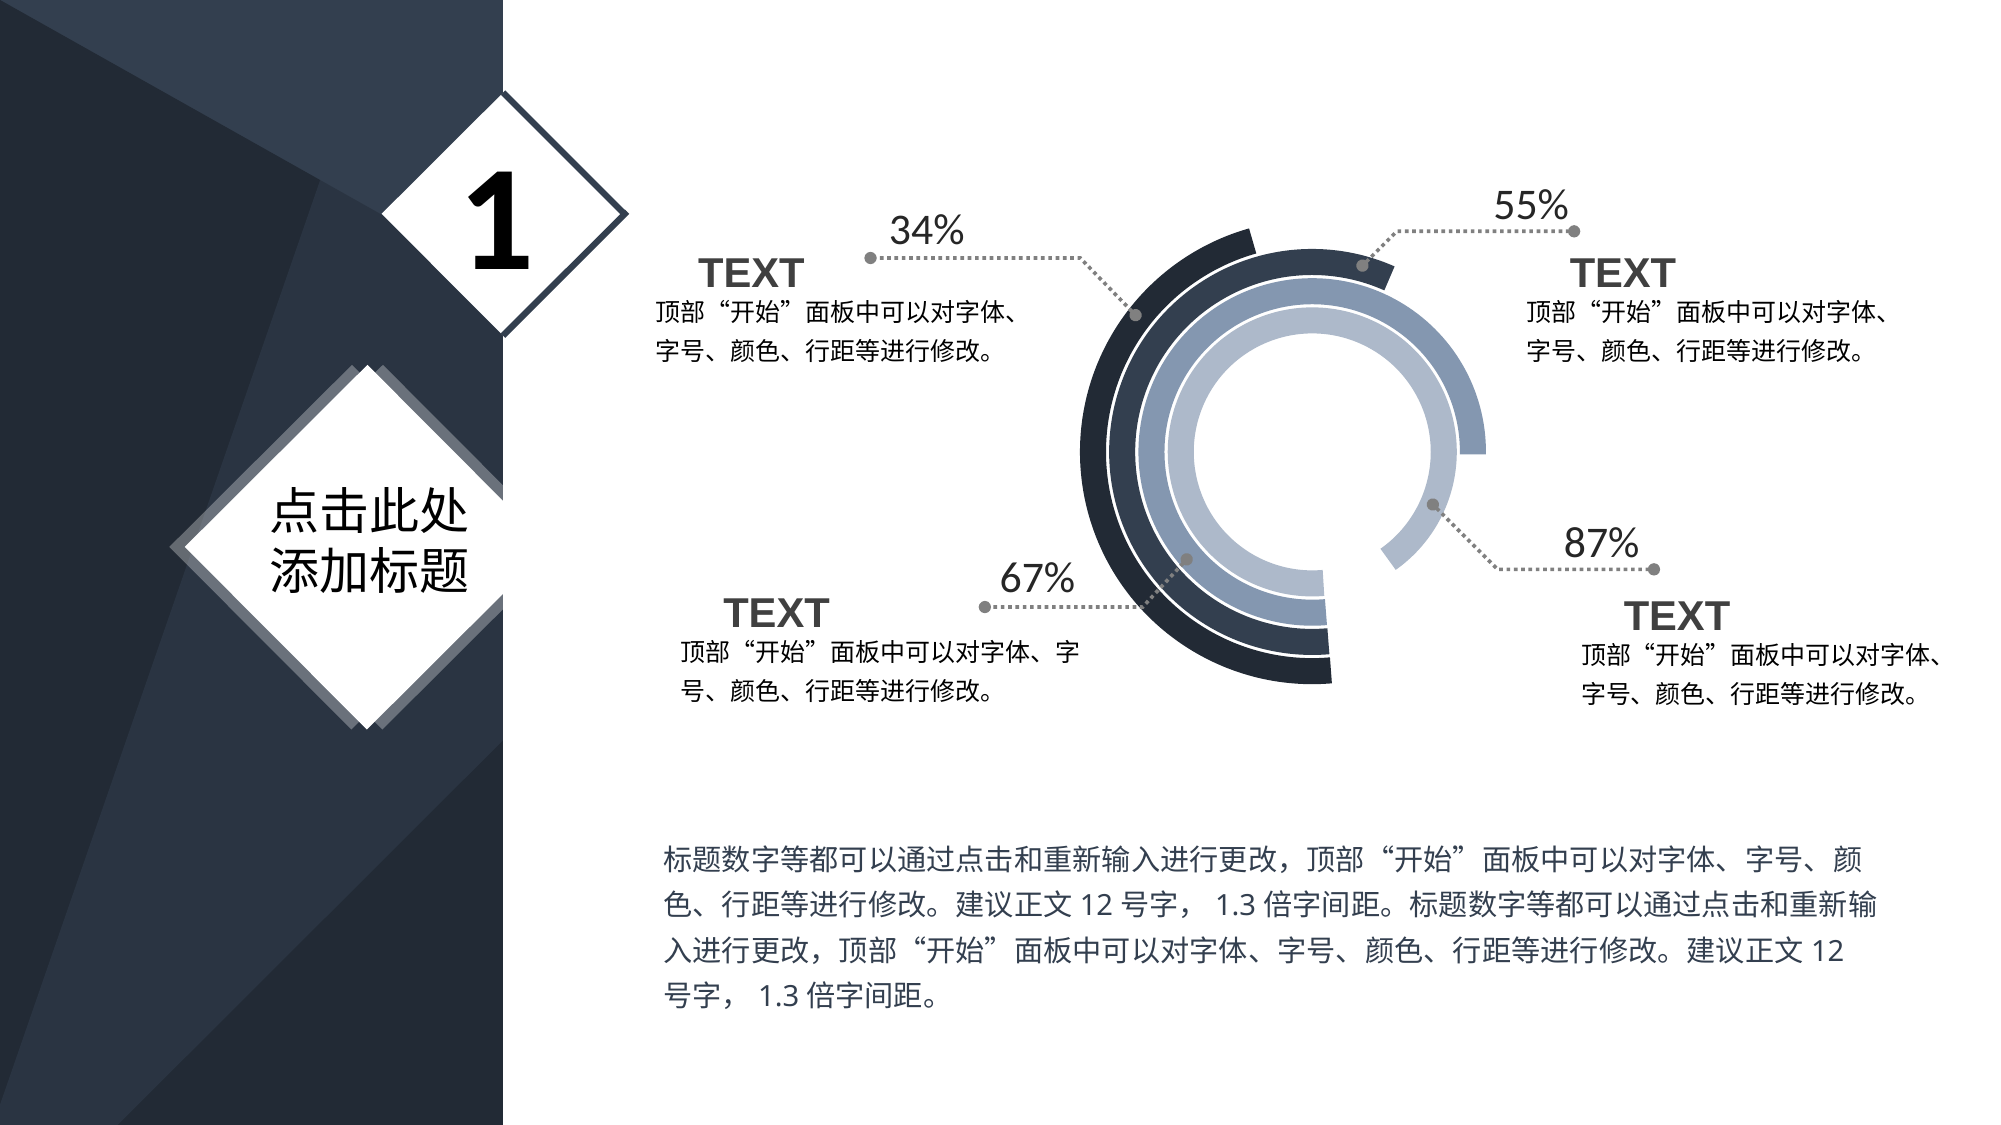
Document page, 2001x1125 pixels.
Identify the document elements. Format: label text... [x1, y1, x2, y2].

text_box [502, 0, 2000, 1125]
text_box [222, 418, 512, 677]
text_box TEXT [1554, 238, 1692, 303]
text_box TEXT [708, 578, 845, 643]
text_box 顶部“开始”面板中可以对字体、字号、颜色、行距等进行修改。 [665, 620, 1098, 713]
text_box 顶部“开始”面板中可以对字体、字号、颜色、行距等进行修改。 [1566, 622, 1982, 716]
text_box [417, 92, 627, 336]
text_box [870, 193, 1136, 316]
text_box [1092, 232, 1532, 672]
text_box 标题数字等都可以通过点击和重新输入进行更改，顶部“开始”面板中可以对字体、字号、颜色、行距等进行修改。建议正文12号字，1.3倍字间距。标题数字等都可以通过点击和重新输入进行更改，顶部“开始”面板中可以对字体、字号、颜色、行距等进行修改。建议正文12号字，1.3倍字间距。 [652, 824, 1892, 1018]
text_box 顶部“开始”面板中可以对字体、字号、颜色、行距等进行修改。 [1532, 280, 1929, 373]
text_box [1432, 504, 1656, 574]
text_box TEXT [683, 238, 820, 303]
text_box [1362, 168, 1585, 266]
text_box 顶部“开始”面板中可以对字体、字号、颜色、行距等进行修改。 [640, 280, 1064, 373]
text_box TEXT [1609, 580, 1746, 646]
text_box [984, 541, 1187, 610]
